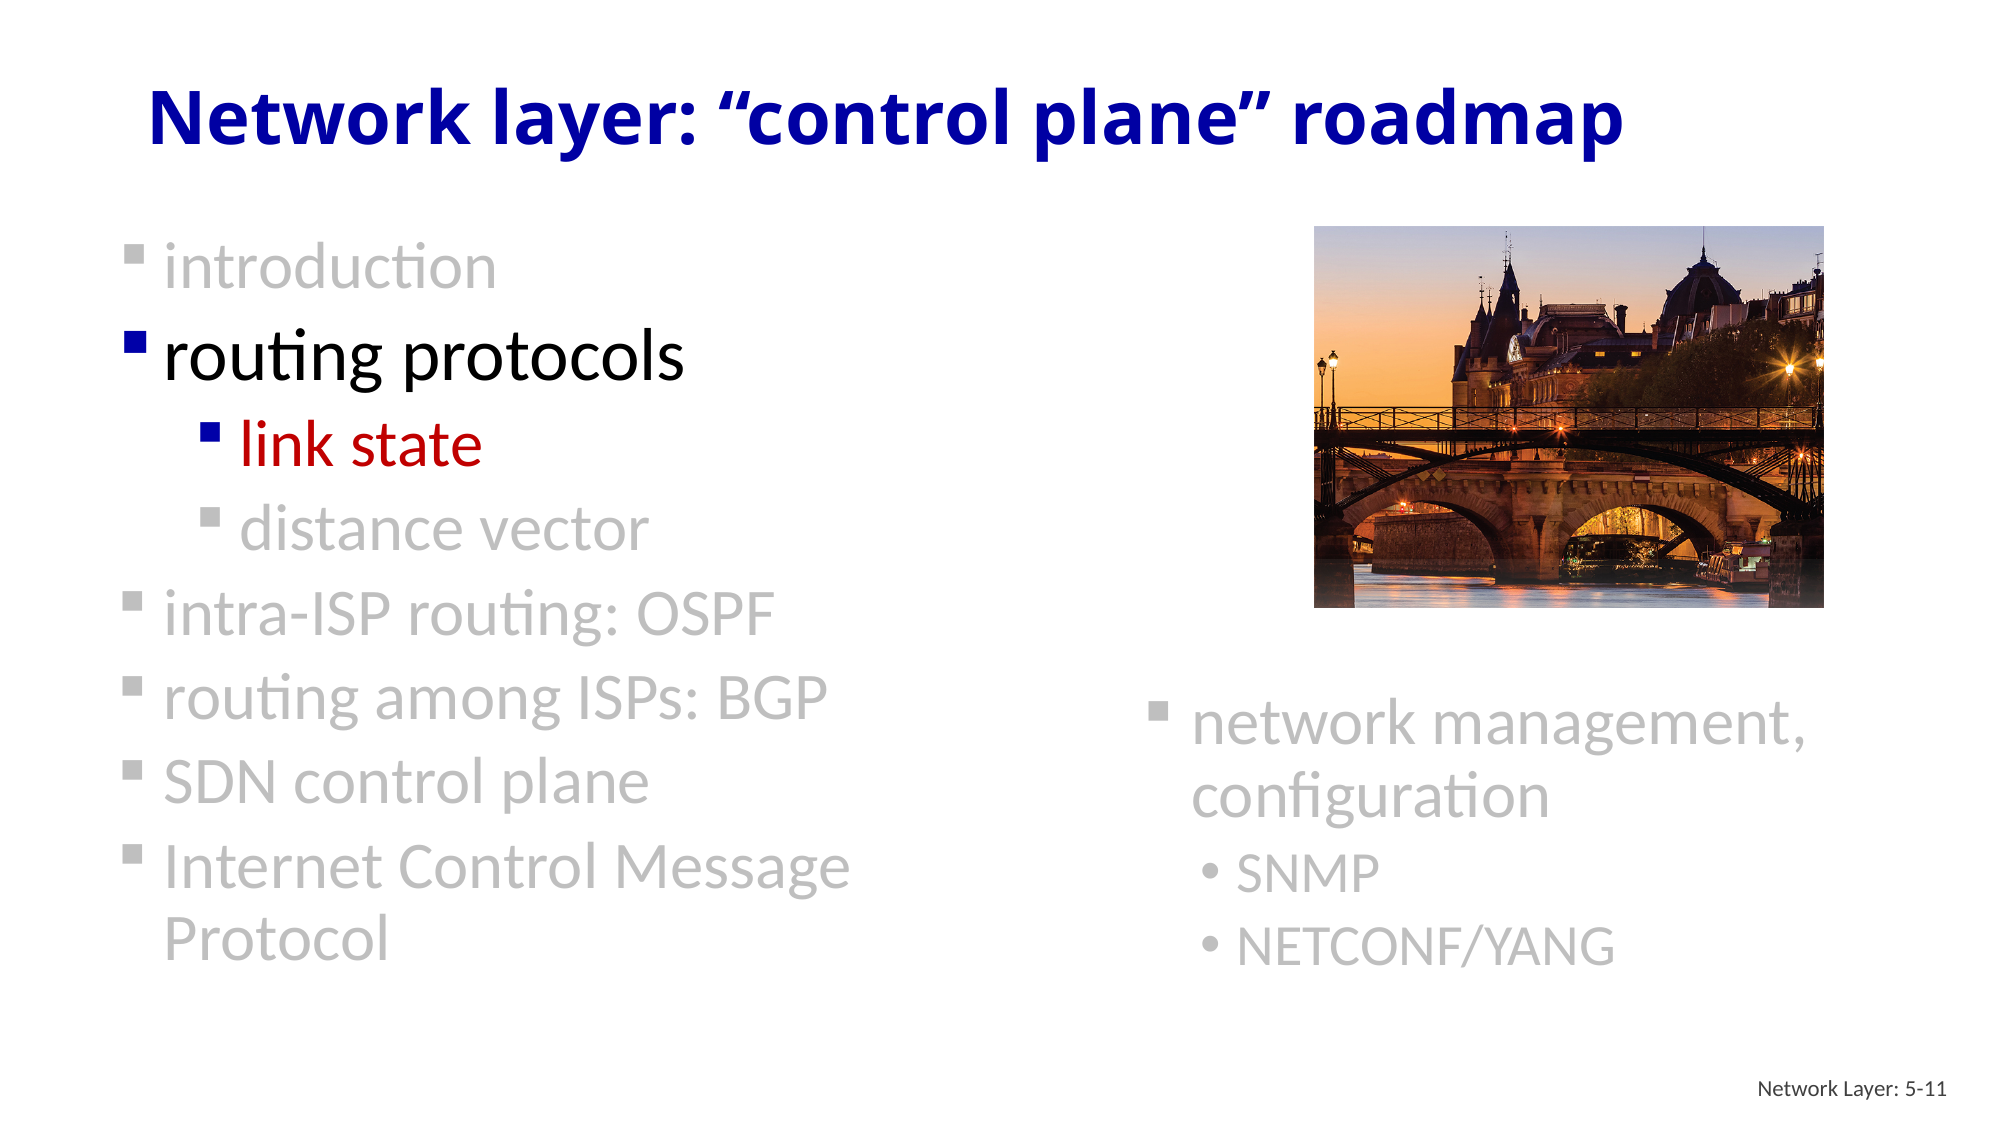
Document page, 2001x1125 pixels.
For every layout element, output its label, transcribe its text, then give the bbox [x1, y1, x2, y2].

title Network layer: “control plane” roadmap [131, 47, 1856, 195]
slide_number Network Layer: 5-11 [1512, 1056, 1963, 1117]
text_box introduction routing protocols link state distance vector intra-ISP routing: OSPF routing among ISPs: BGP SDN control plane Internet Control Message Protocol [102, 223, 1017, 1050]
text_box network management, configuration SNMP NETCONF/YANG [1109, 679, 1941, 998]
picture [1314, 226, 1824, 608]
